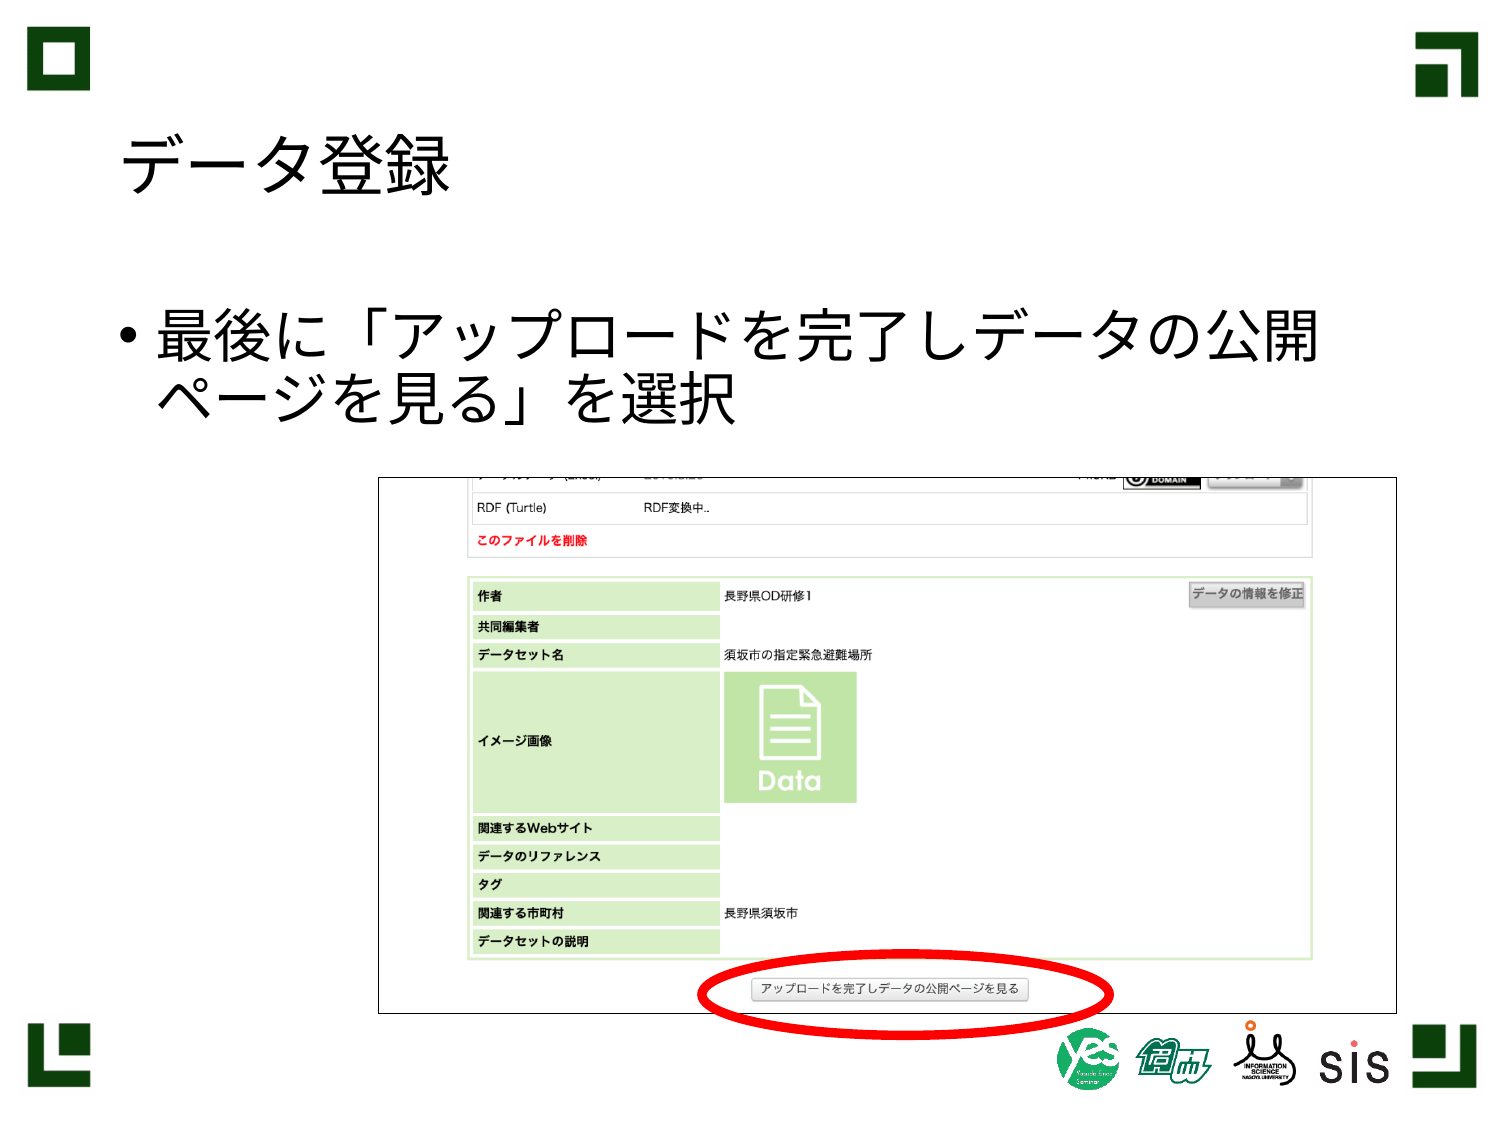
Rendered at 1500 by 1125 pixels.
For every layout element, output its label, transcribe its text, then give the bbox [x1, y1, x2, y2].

picture [21, 22, 96, 95]
text_box [723, 1014, 1088, 1037]
picture [1133, 1035, 1214, 1086]
picture [378, 477, 1397, 1014]
picture [1057, 1028, 1119, 1090]
picture [1406, 23, 1489, 106]
title データ登録 [103, 59, 1397, 278]
picture [1315, 1037, 1393, 1086]
list 最後に「アップロードを完了しデータの公開ページを見る」を選択 [103, 299, 1397, 1014]
picture [1233, 1020, 1296, 1086]
picture [19, 1015, 96, 1095]
picture [1406, 1017, 1483, 1095]
